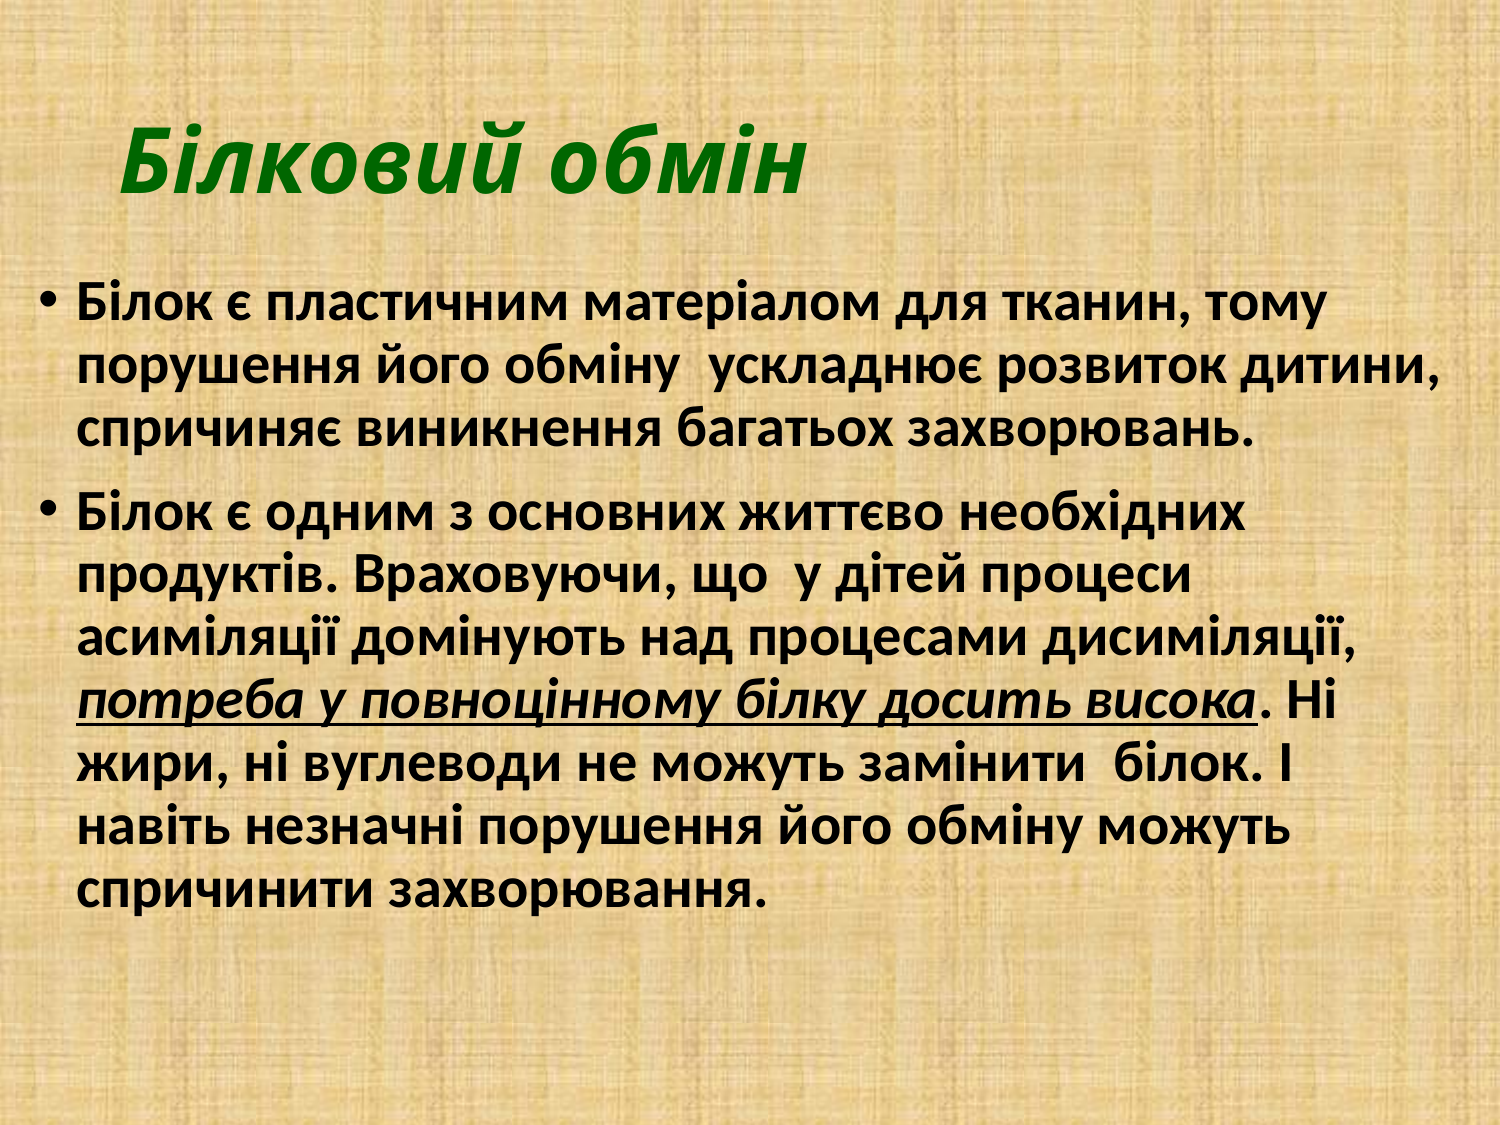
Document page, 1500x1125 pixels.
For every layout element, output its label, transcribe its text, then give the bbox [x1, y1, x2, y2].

list Білок є пластичним матеріалом для тканин, тому порушення його обміну ускладнює розвиток дитини, спричиняє виникнення багатьох захворювань. Білок є одним з основних життєво необхідних продуктів. Враховуючи, що у дітей процеси асиміляції домінують над процесами дисиміляції, потреба у повноцінному білку досить висока. Ні жири, ні вуглеводи не можуть замінити білок. І навіть незначні порушення його обміну можуть спричинити захворювання. [23, 262, 1466, 1079]
title Білковий обмін [102, 59, 1398, 262]
picture [0, 0, 1500, 1125]
